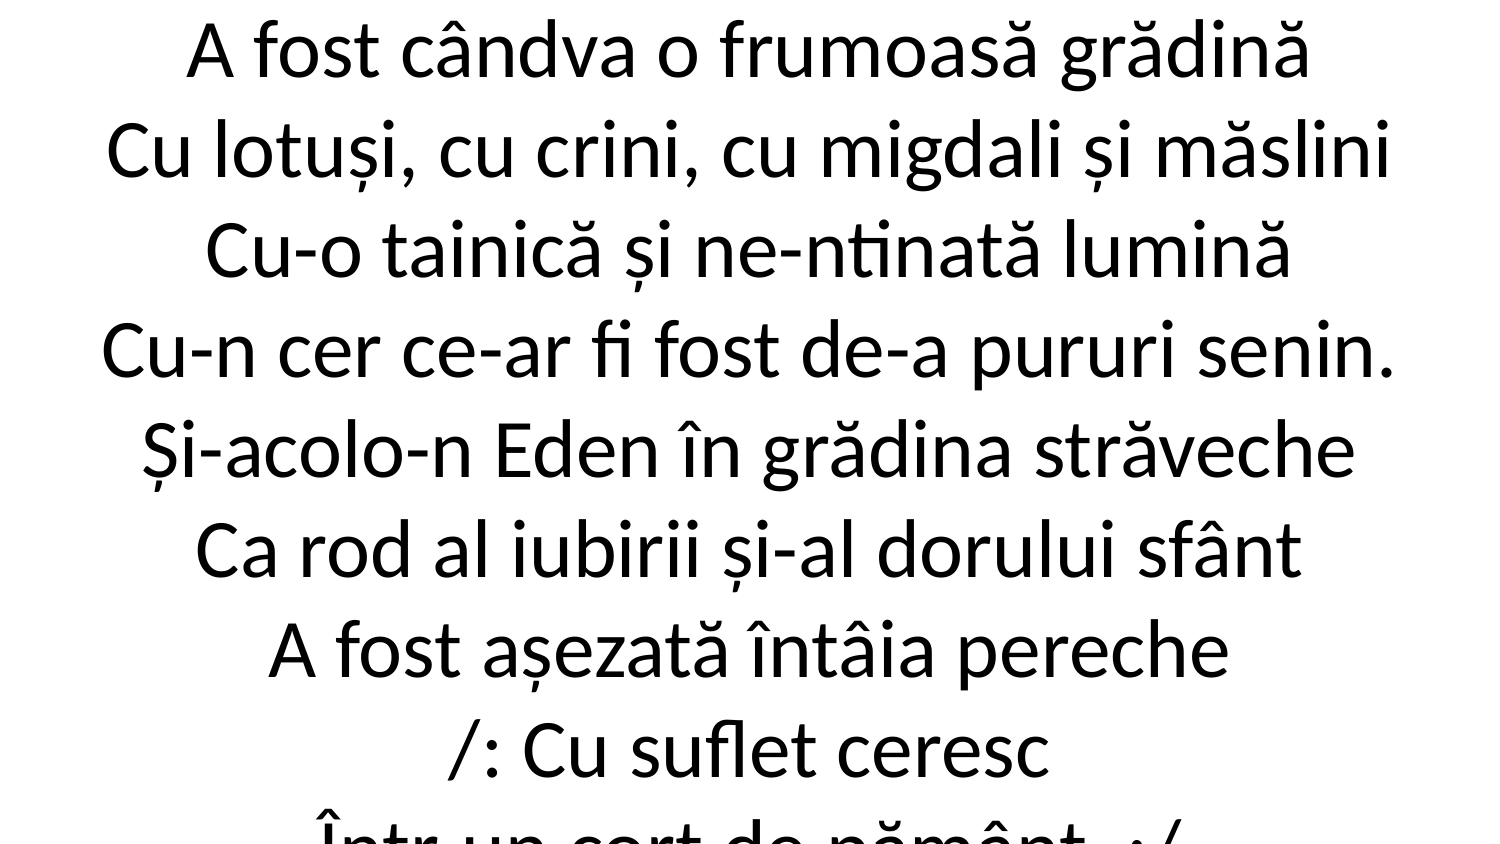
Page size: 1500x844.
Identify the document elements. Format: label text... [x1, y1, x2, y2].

text_box A fost cândva o frumoasă grădină Cu lotuși, cu crini, cu migdali și măslini Cu-o tainică și ne-ntinată lumină Cu-n cer ce-ar fi fost de-a pururi senin. Și-acolo-n Eden în grădina străveche Ca rod al iubirii și-al dorului sfânt A fost așezată întâia pereche /: Cu suflet ceresc Într-un cort de pământ. :/ [86, 0, 1414, 844]
